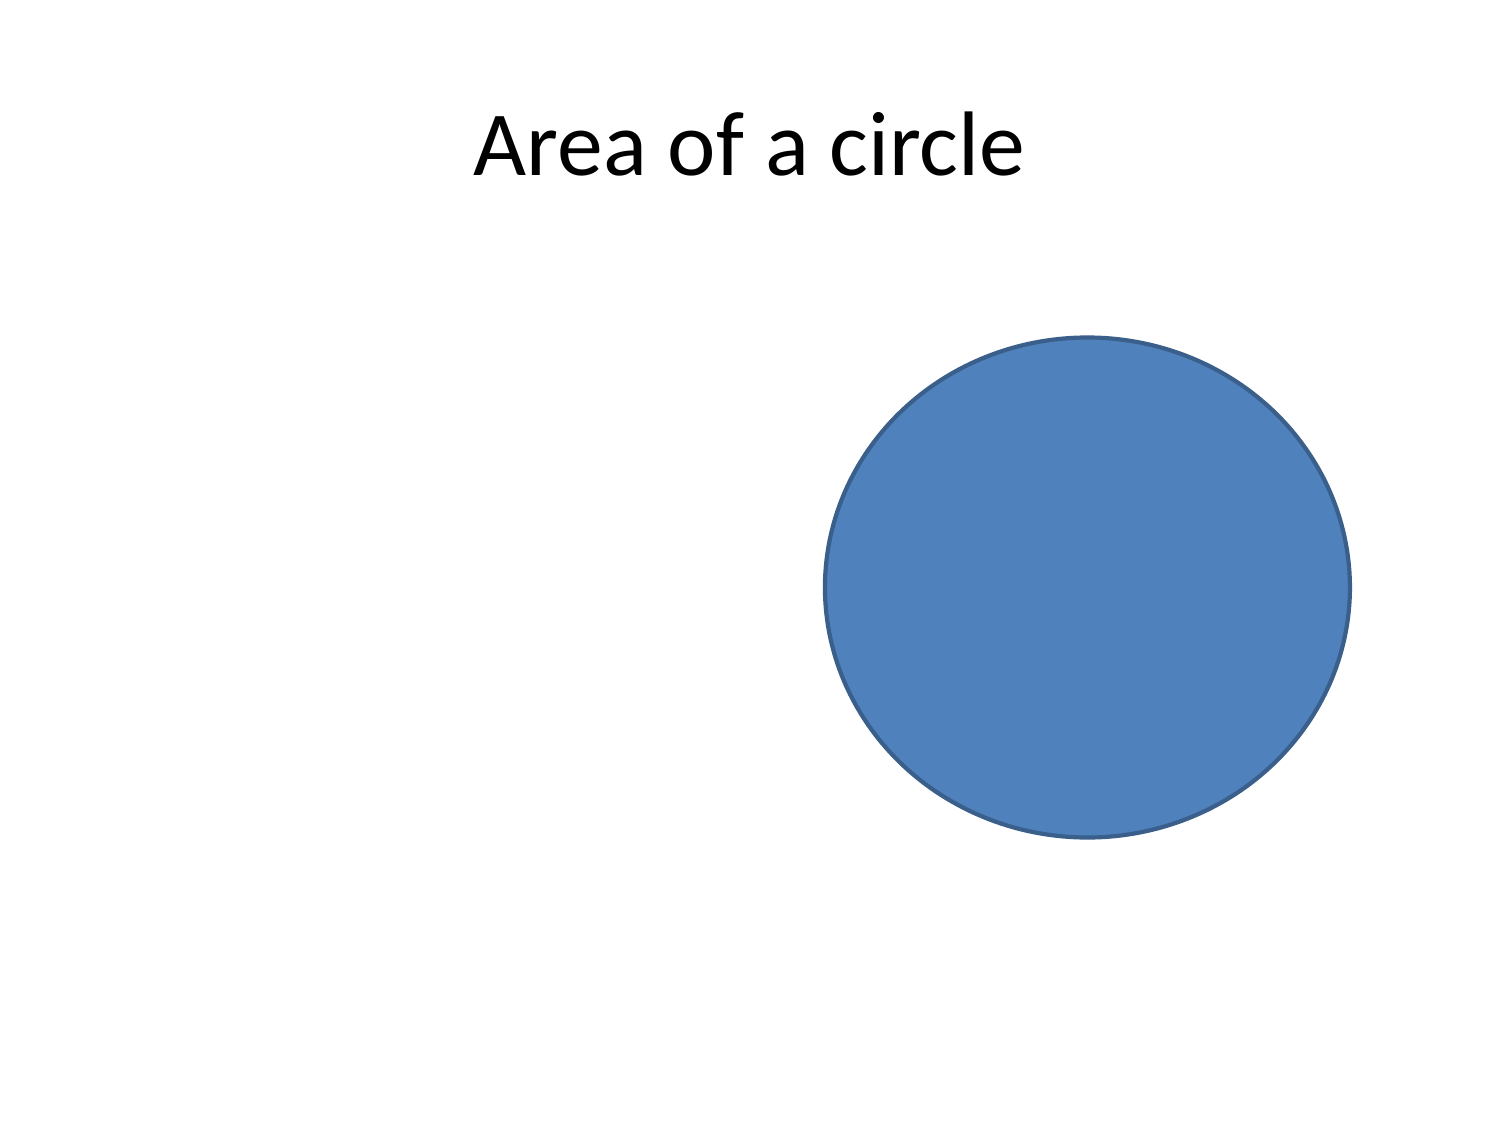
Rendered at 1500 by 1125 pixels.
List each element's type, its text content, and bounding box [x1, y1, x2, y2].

text_box [822, 335, 1353, 840]
title Area of a circle [75, 45, 1425, 233]
